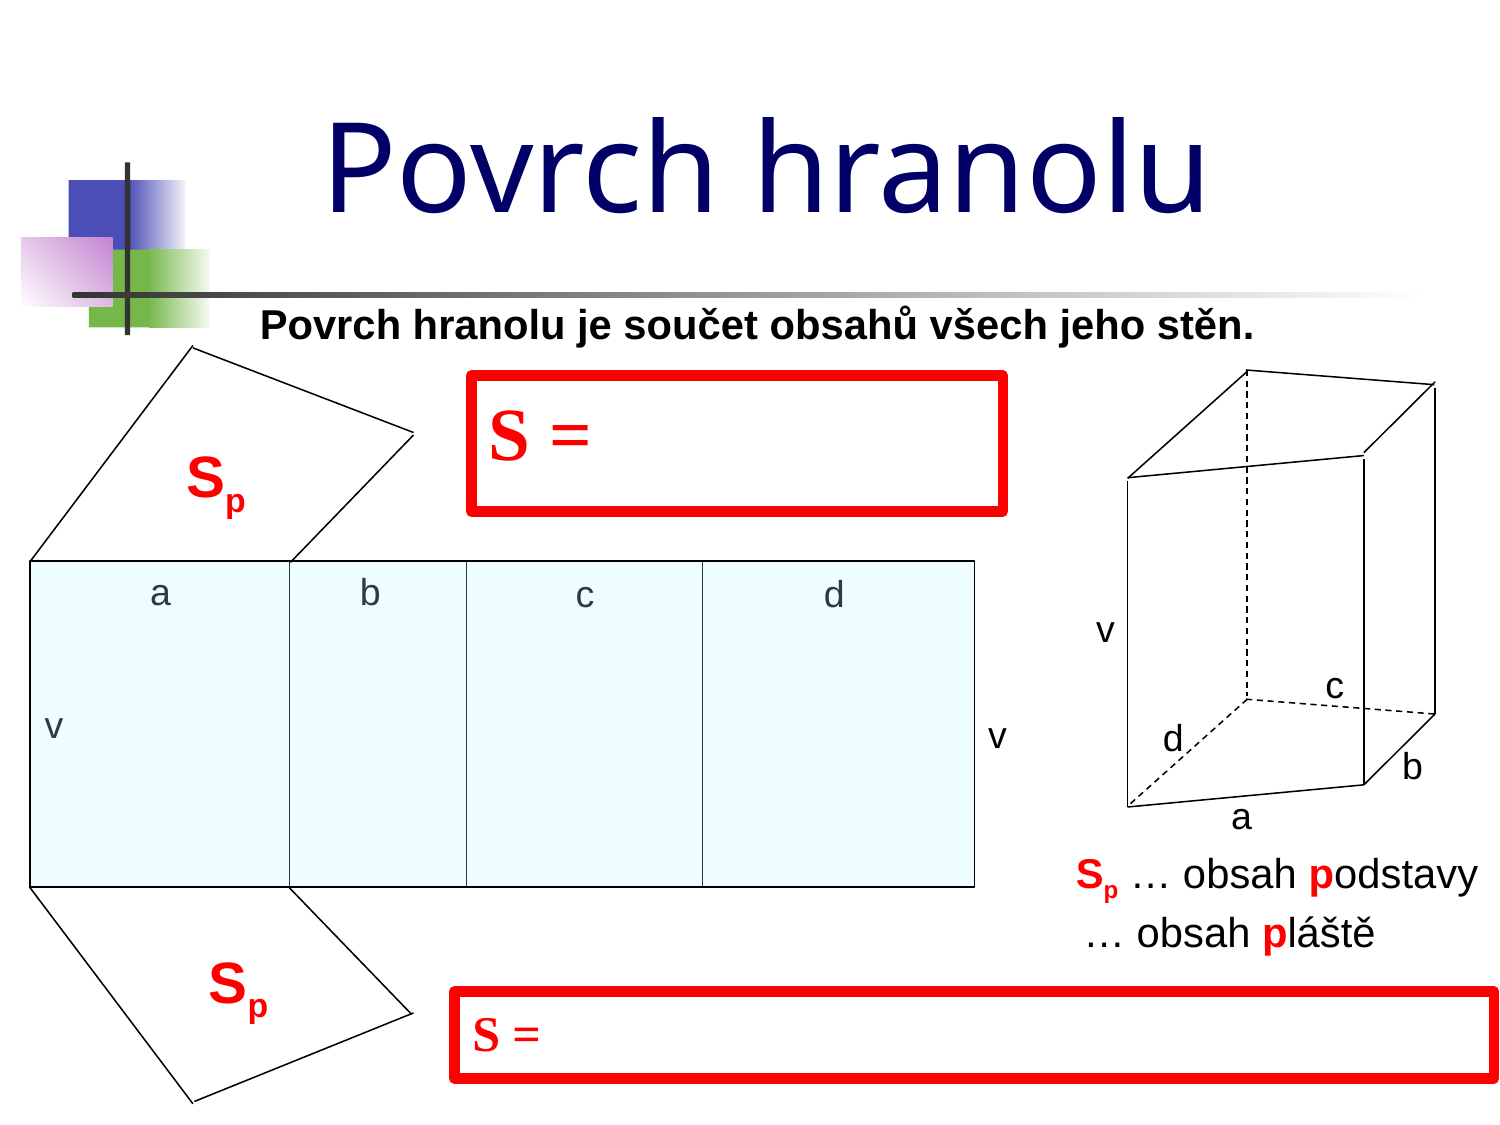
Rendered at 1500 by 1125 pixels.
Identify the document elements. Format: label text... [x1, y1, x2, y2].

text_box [1363, 381, 1436, 453]
text_box Sp … obsah podstavy [1061, 839, 1494, 911]
text_box [708, 570, 970, 886]
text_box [1367, 713, 1436, 785]
text_box [293, 570, 462, 886]
text_box v [979, 703, 1033, 763]
text_box Sp [171, 432, 261, 527]
text_box a [1216, 815, 1276, 845]
text_box v [1133, 597, 1141, 657]
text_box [1245, 699, 1359, 715]
text_box [471, 570, 698, 886]
text_box Povrch hranolu je součet obsahů všech jeho stěn. [244, 290, 1278, 356]
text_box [1251, 784, 1365, 808]
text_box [1127, 371, 1242, 479]
text_box Sp [193, 937, 283, 1032]
text_box v [1081, 597, 1123, 657]
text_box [1248, 369, 1435, 385]
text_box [1132, 699, 1248, 807]
text_box c [1310, 653, 1359, 697]
text_box [33, 570, 284, 886]
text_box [1368, 699, 1430, 712]
text_box b [1387, 734, 1447, 795]
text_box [1253, 455, 1363, 478]
text_box Povrch hranolu [88, 42, 1444, 283]
